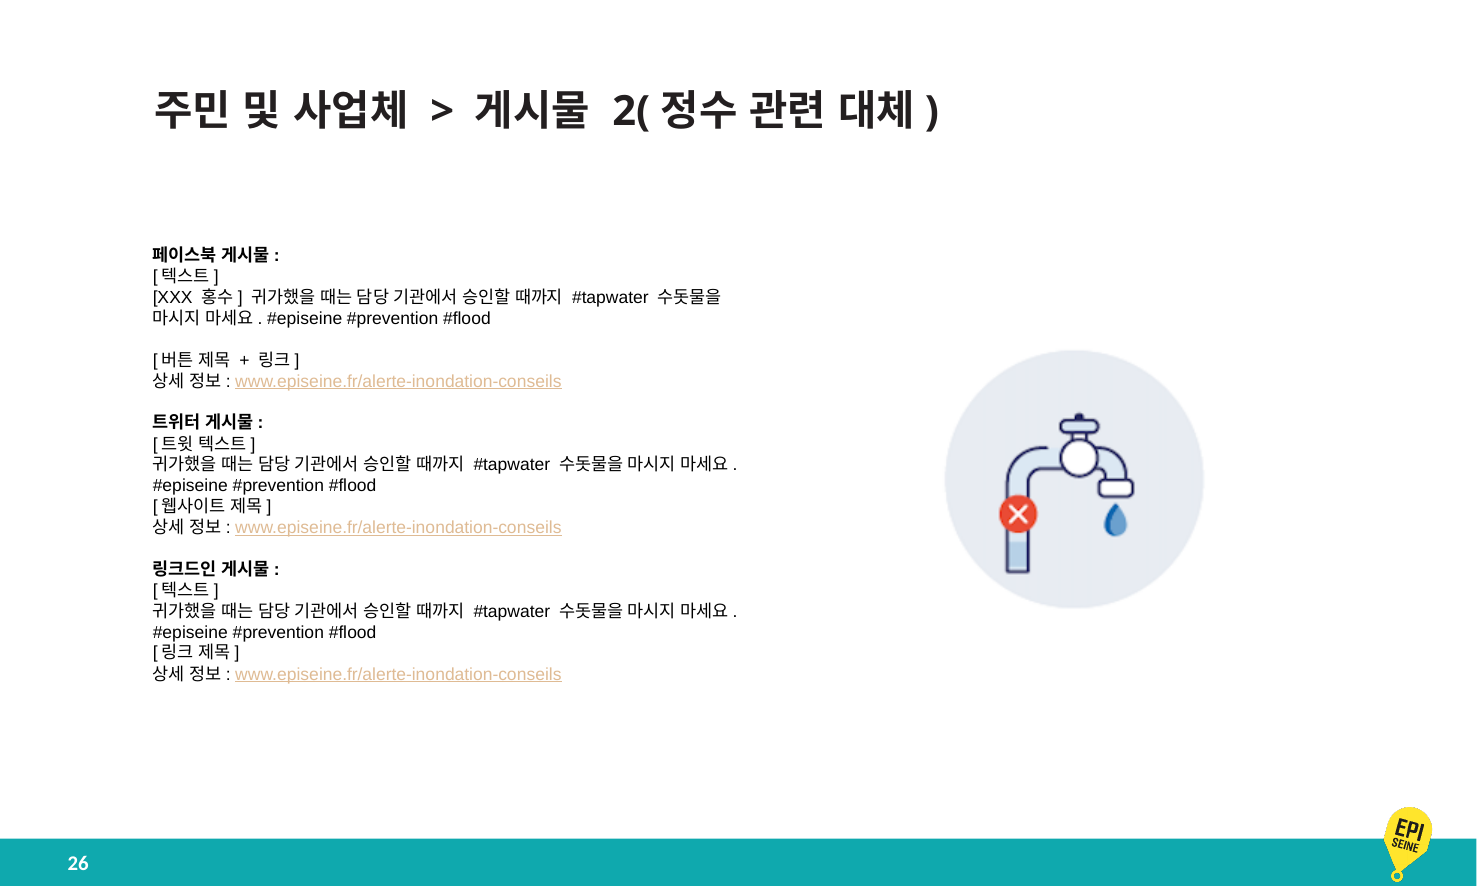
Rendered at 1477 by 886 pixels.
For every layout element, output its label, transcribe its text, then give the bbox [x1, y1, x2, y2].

text_box 페이스북 게시물: [텍스트] [XXX 홍수] 귀가했을 때는 담당 기관에서 승인할 때까지 #tapwater 수돗물을 마시지 마세요. #episeine #prevention #flood [버튼 제목 + 링크] 상세 정보: www.episeine.fr/alerte-inondation-conseils 트위터 게시물: [트윗 텍스트] 귀가했을 때는 담당 기관에서 승인할 때까지 #tapwater 수돗물을 마시지 마세요. #episeine #prevention #flood [웹사이트 제목] 상세 정보: www.episeine.fr/alerte-inondation-conseils 링크드인 게시물: [텍스트] 귀가했을 때는 담당 기관에서 승인할 때까지 #tapwater 수돗물을 마시지 마세요. #episeine #prevention #flood [링크 제목] 상세 정보: www.episeine.fr/alerte-inondation-conseils [148, 198, 765, 688]
title 주민 및 사업체 > 게시물 2(정수 관련 대체) [152, 56, 1072, 135]
picture [1381, 805, 1433, 883]
picture [915, 330, 1247, 612]
